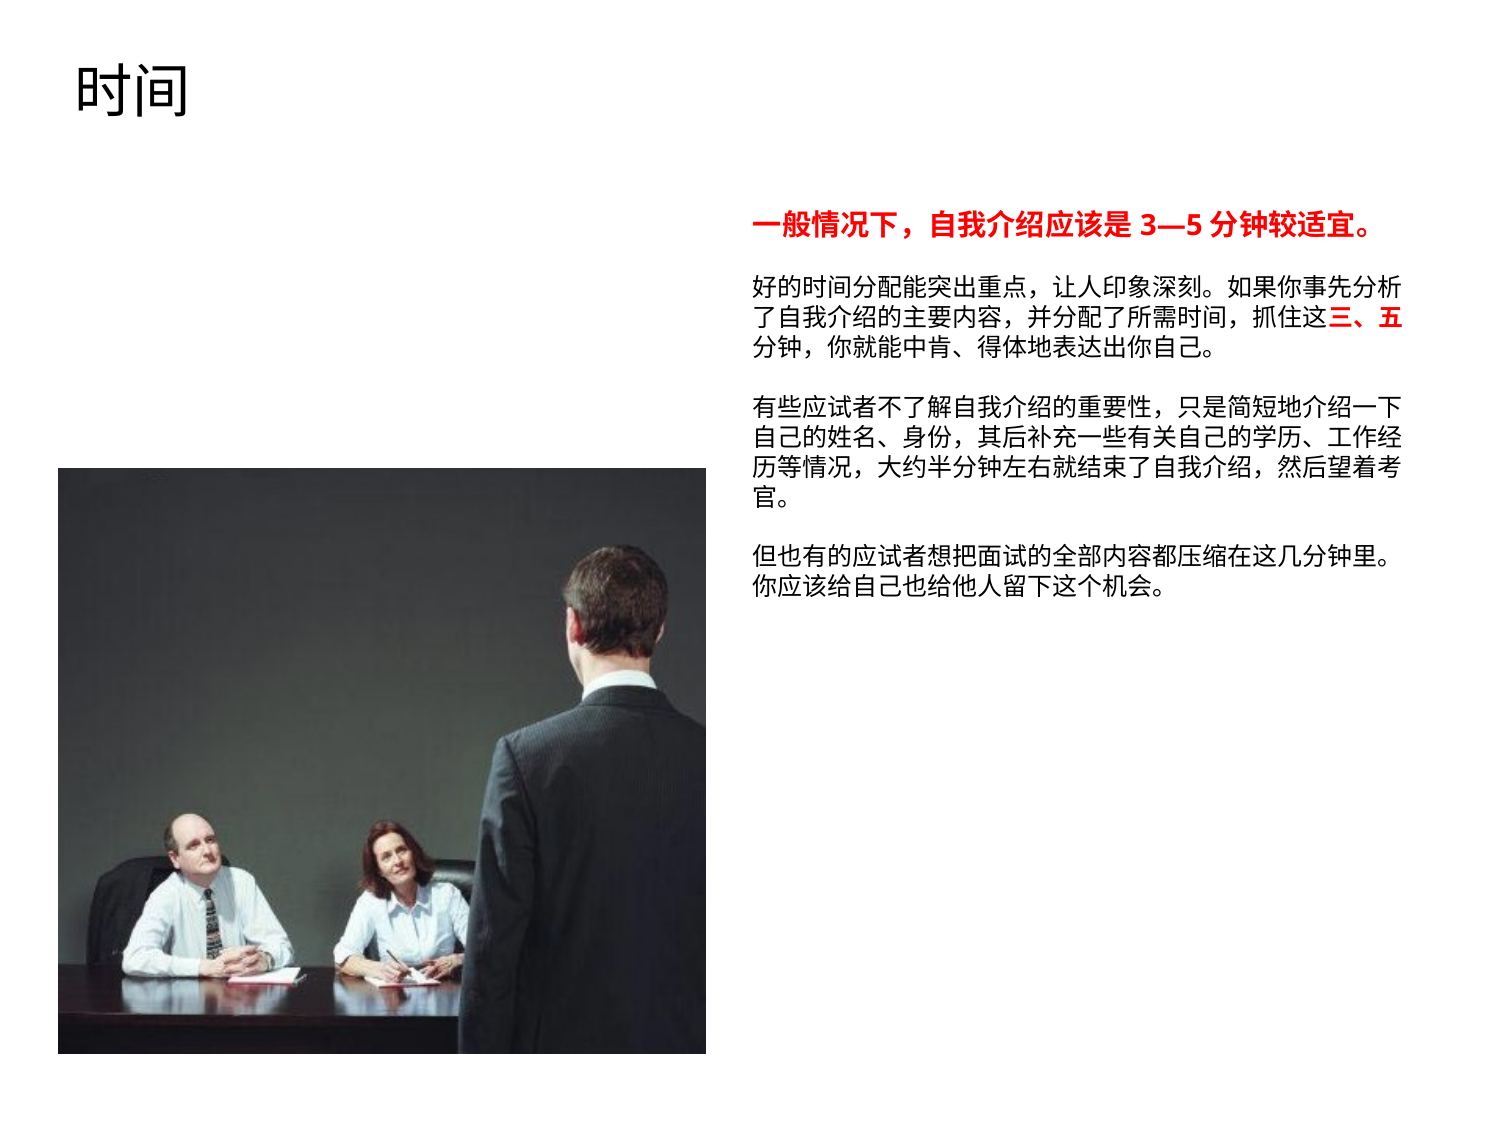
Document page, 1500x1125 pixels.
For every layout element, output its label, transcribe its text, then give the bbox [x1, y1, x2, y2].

text_box 时间 [59, 46, 206, 132]
picture [58, 468, 706, 1054]
text_box 一般情况下，自我介绍应该是3—5分钟较适宜。 好的时间分配能突出重点，让人印象深刻。如果你事先分析了自我介绍的主要内容，并分配了所需时间，抓住这三、五分钟，你就能中肯、得体地表达出你自己。 有些应试者不了解自我介绍的重要性，只是简短地介绍一下自己的姓名、身份，其后补充一些有关自己的学历、工作经历等情况，大约半分钟左右就结束了自我介绍，然后望着考官。 但也有的应试者想把面试的全部内容都压缩在这几分钟里。你应该给自己也给他人留下这个机会。 [738, 199, 1442, 639]
